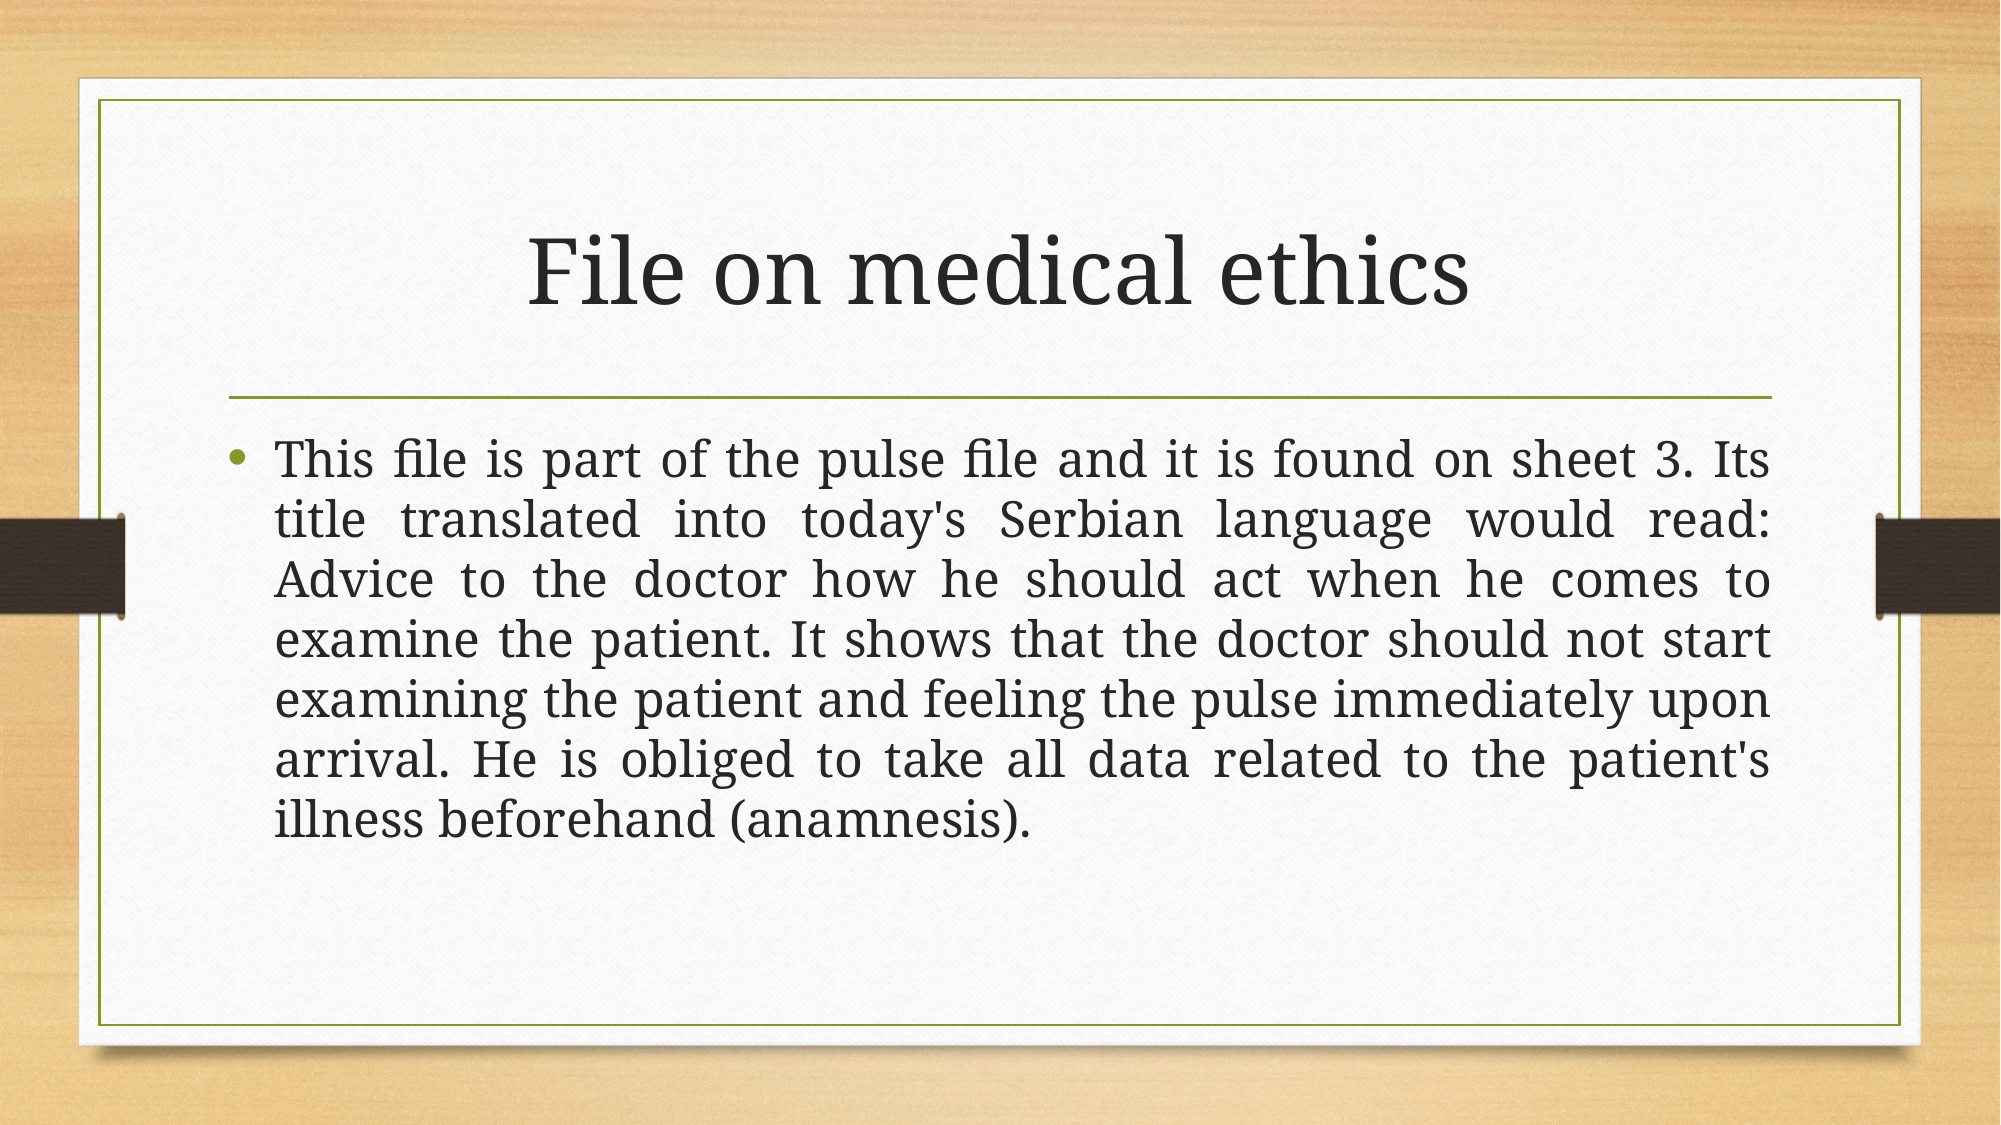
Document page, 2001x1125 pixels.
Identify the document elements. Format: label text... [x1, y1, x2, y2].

picture [0, 0, 2001, 1125]
title File on medical ethics [212, 161, 1788, 375]
list This file is part of the pulse file and it is found on sheet 3. Its title translated into today's Serbian language would read: Advice to the doctor how he should act when he comes to examine the patient. It shows that the doctor should not start examining the patient and feeling the pulse immediately upon arrival. He is obliged to take all data related to the patient's illness beforehand (anamnesis). [212, 419, 1788, 964]
